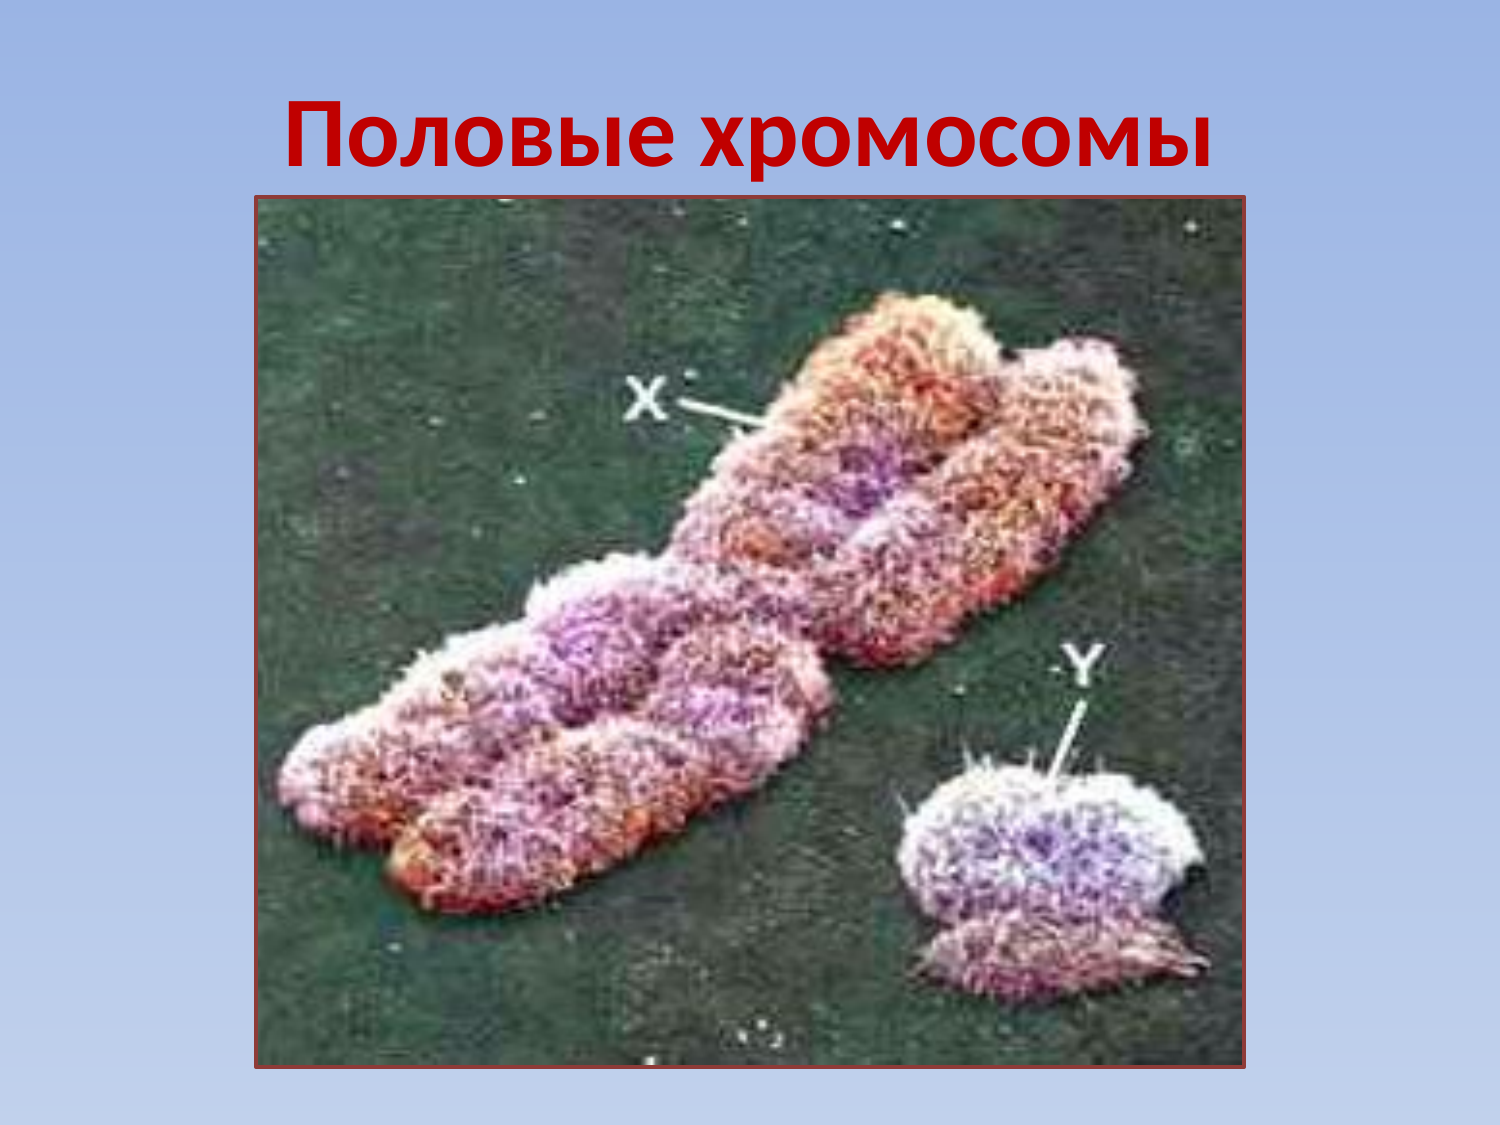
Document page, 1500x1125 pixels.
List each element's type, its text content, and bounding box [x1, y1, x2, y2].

picture [257, 198, 1243, 1065]
text_box Половые хромосомы [105, 58, 1395, 194]
